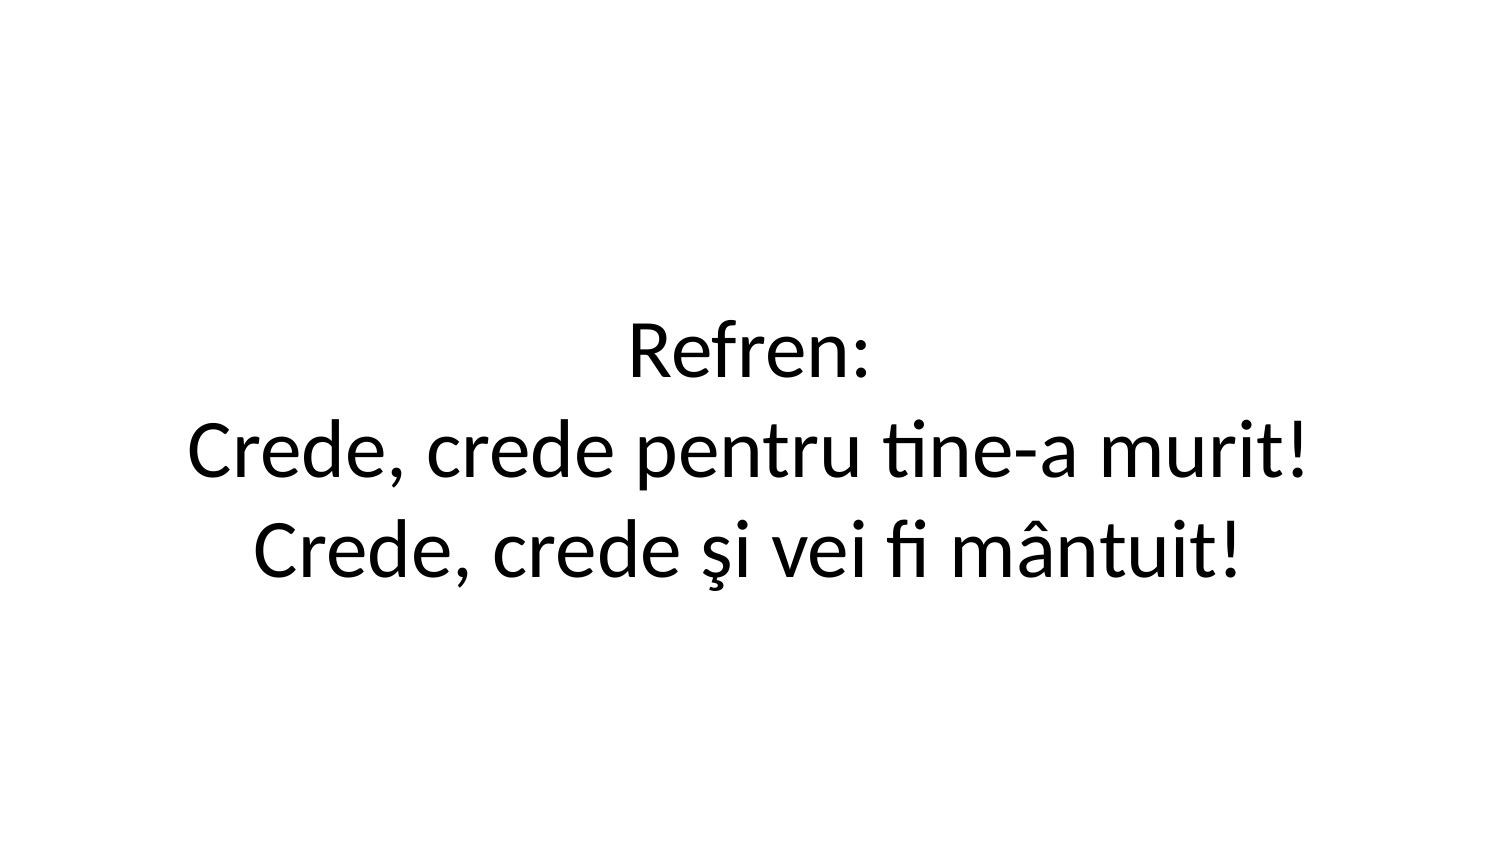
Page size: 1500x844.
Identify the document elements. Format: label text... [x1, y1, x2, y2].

text_box Refren: Crede, crede pentru tine-a murit! Crede, crede şi vei fi mântuit! [172, 242, 1328, 602]
